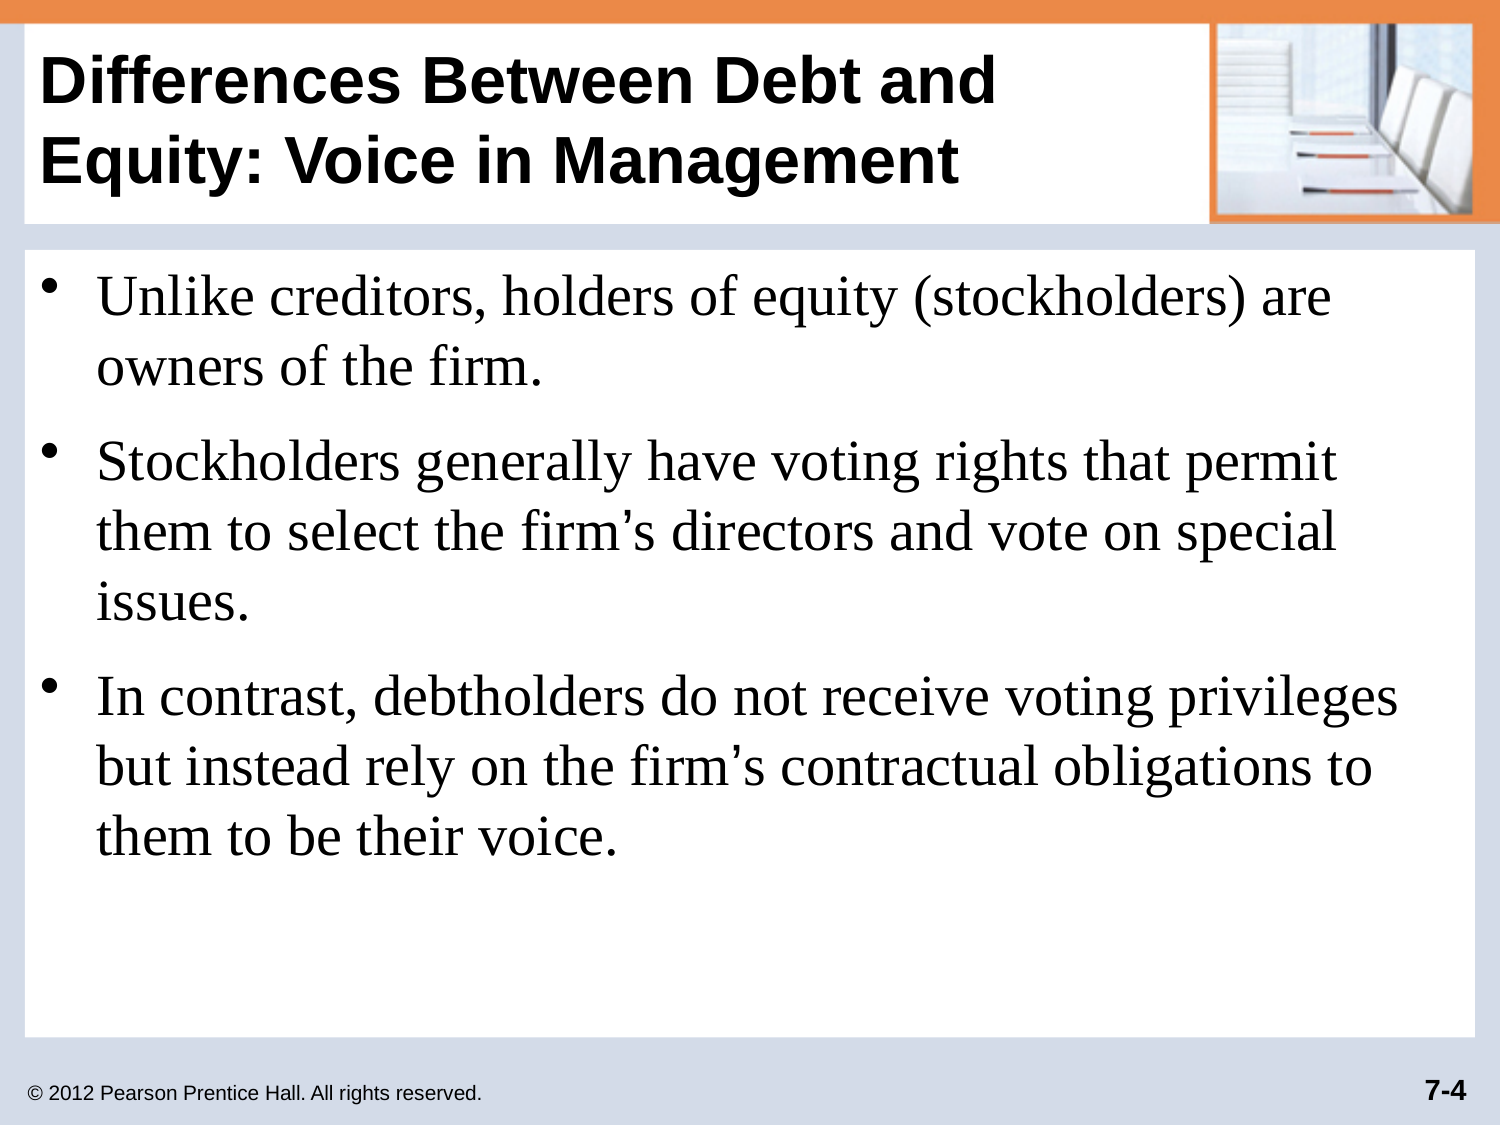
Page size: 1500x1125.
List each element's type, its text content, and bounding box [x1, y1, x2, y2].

title Differences Between Debt and Equity: Voice in Management [24, 29, 1201, 205]
footer © 2012 Pearson Prentice Hall. All rights reserved. [12, 1037, 938, 1113]
picture [0, 0, 1500, 224]
slide_number 7-4 [1331, 1038, 1482, 1114]
list Unlike creditors, holders of equity (stockholders) are owners of the firm. Stockholders generally have voting rights that permit them to select the firm’s directors and vote on special issues. In contrast, debtholders do not receive voting privileges but instead rely on the firm’s contractual obligations to them to be their voice. [24, 249, 1476, 1013]
